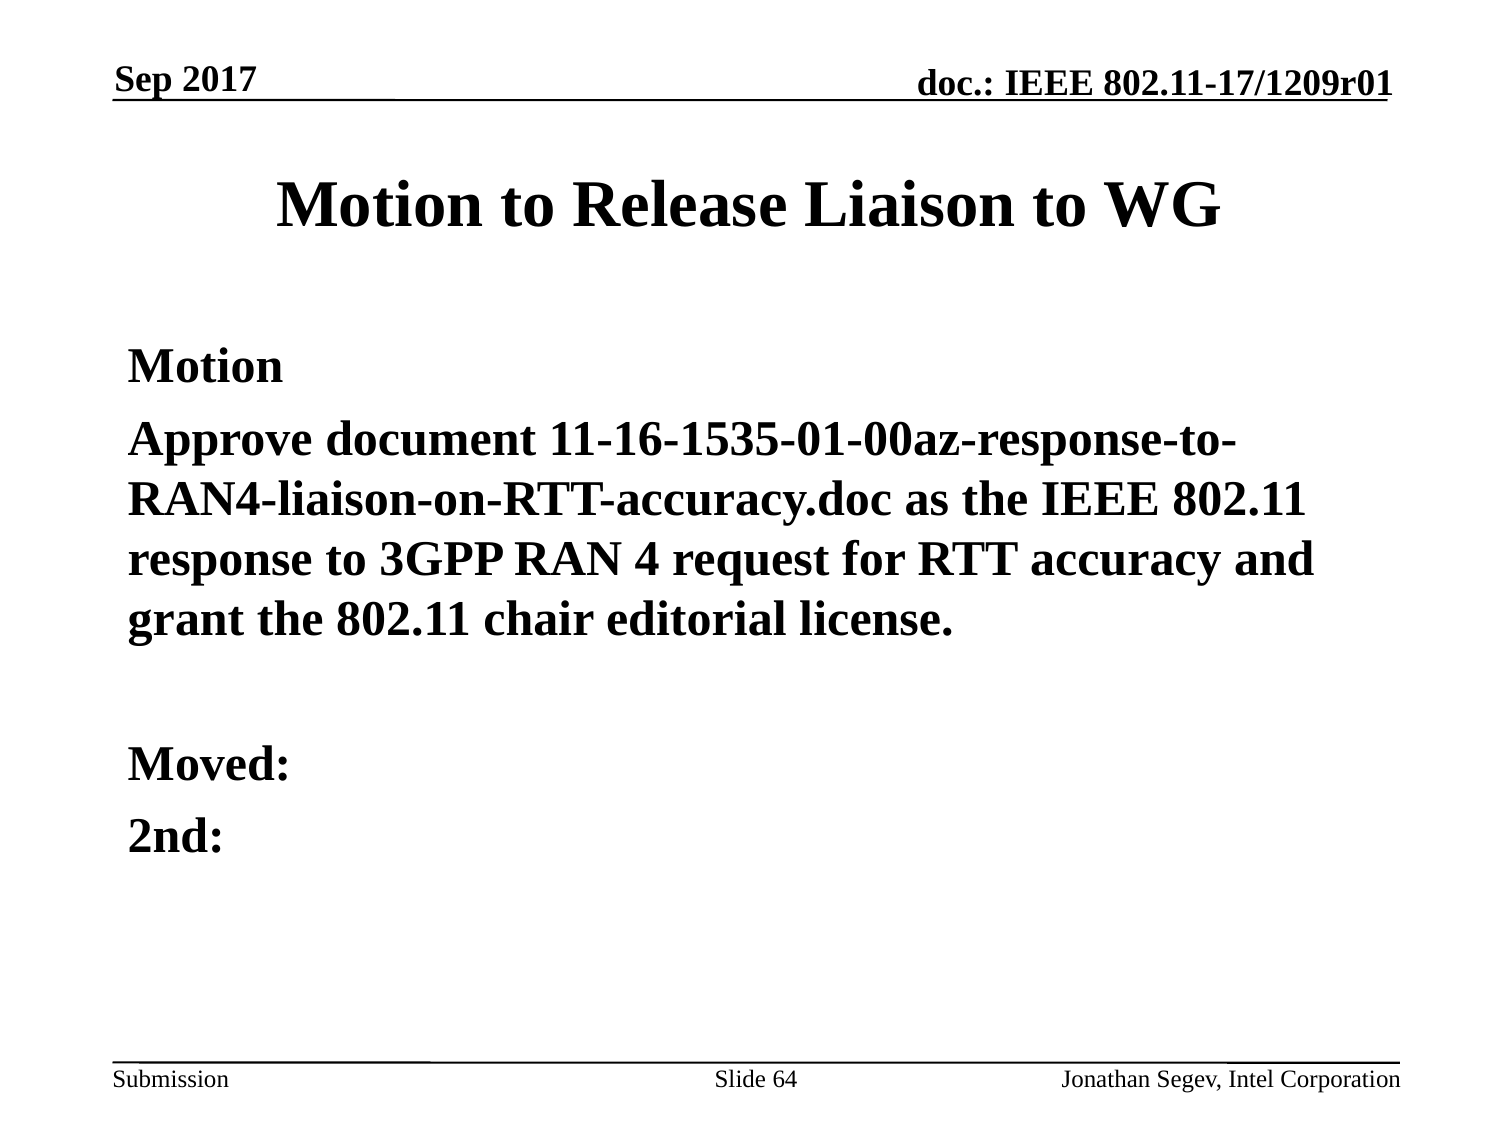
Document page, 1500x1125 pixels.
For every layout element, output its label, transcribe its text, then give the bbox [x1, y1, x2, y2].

list Motion Approve document 11-16-1535-01-00az-response-to-RAN4-liaison-on-RTT-accuracy.doc as the IEEE 802.11 response to 3GPP RAN 4 request for RTT accuracy and grant the 802.11 chair editorial license. Moved: 2nd: [112, 324, 1388, 1000]
title Motion to Release Liaison to WG [112, 112, 1388, 288]
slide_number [114, 54, 423, 100]
slide_number Slide 64 [712, 1061, 800, 1123]
footer Jonathan Segev, Intel Corporation [878, 1061, 1402, 1093]
